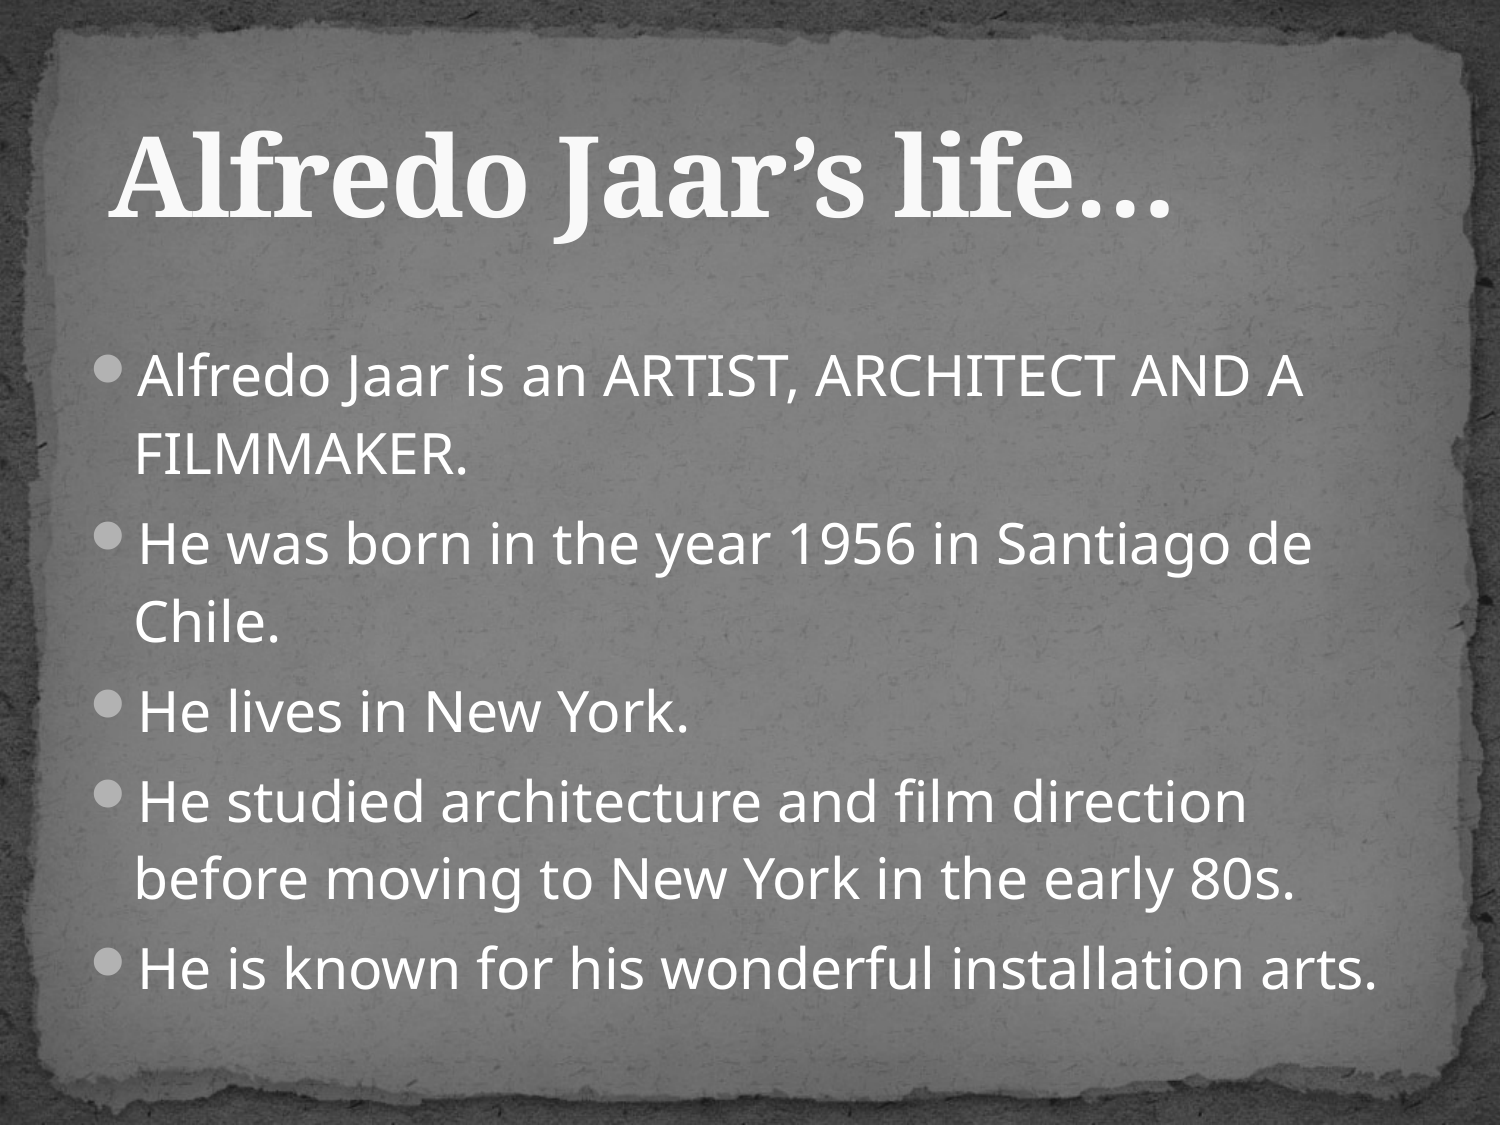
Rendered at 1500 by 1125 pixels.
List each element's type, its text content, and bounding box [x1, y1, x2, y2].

title Alfredo Jaar’s life… [93, 57, 1444, 258]
list Alfredo Jaar is an ARTIST, ARCHITECT AND A FILMMAKER. He was born in the year 1956 in Santiago de Chile. He lives in New York. He studied architecture and film direction before moving to New York in the early 80s. He is known for his wonderful installation arts. [75, 328, 1425, 1079]
